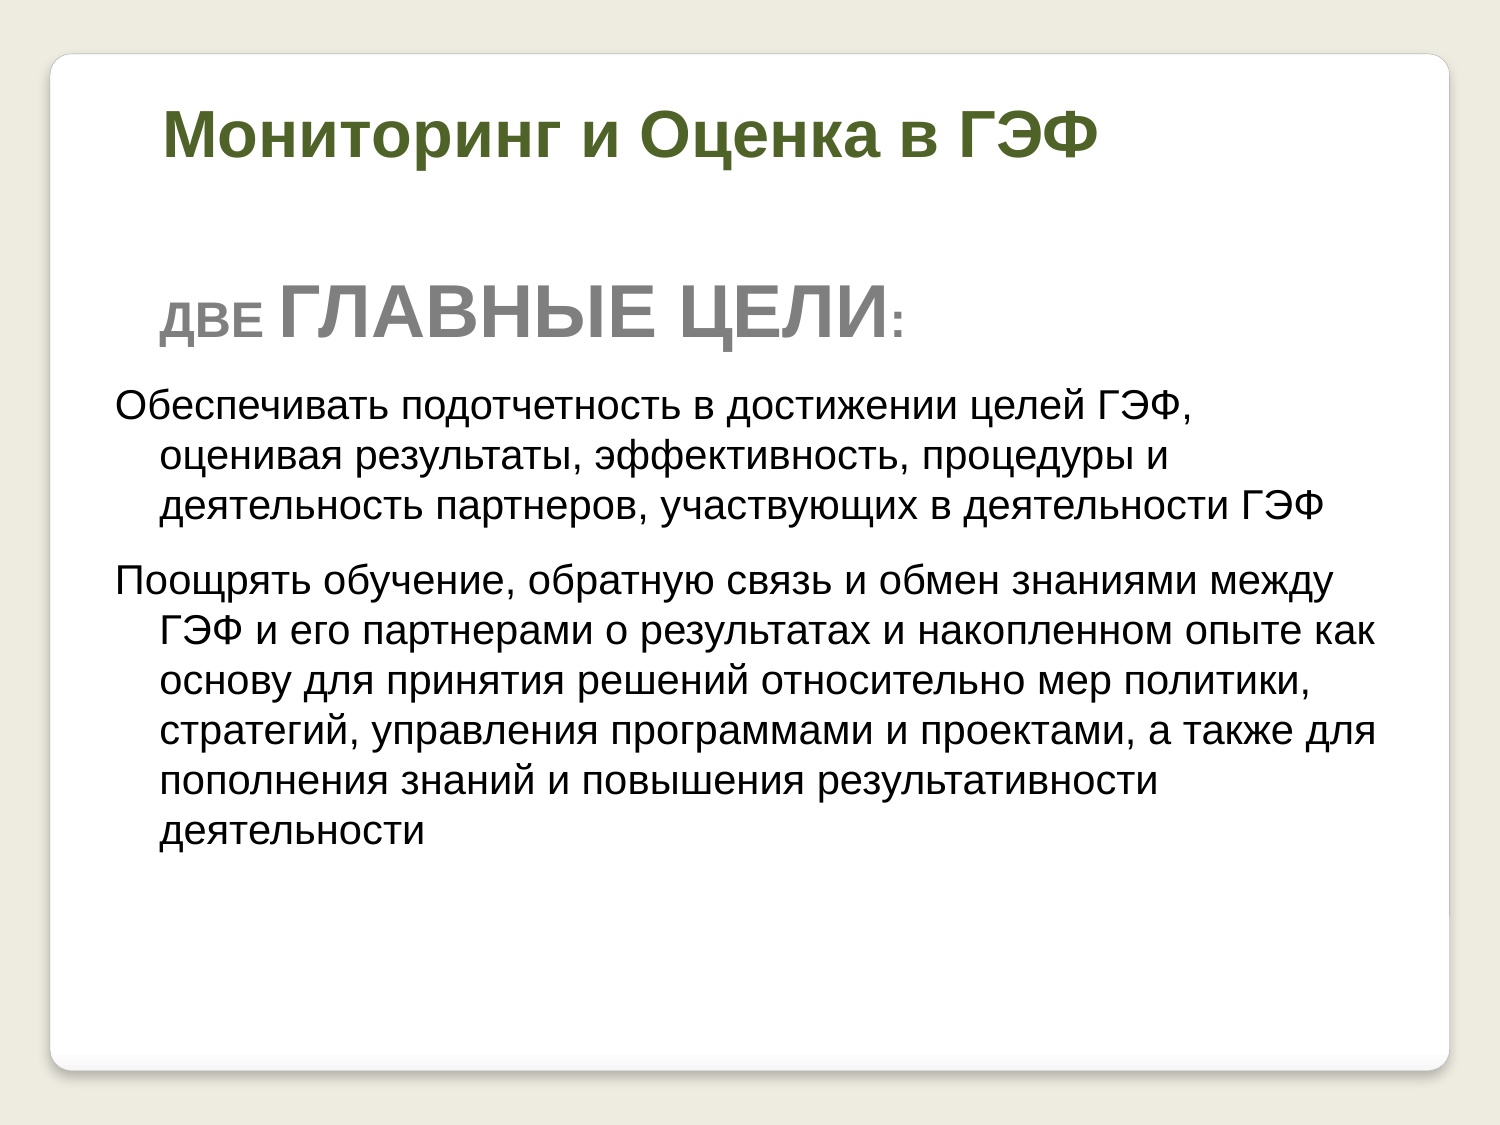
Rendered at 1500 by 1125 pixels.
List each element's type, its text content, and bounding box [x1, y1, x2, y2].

title Мониторинг и Оценка в ГЭФ [147, 90, 1443, 185]
list ДВЕ ГЛАВНЫЕ ЦЕЛИ: Обеспечивать подотчетность в достижении целей ГЭФ, оценивая результаты, эффективность, процедуры и деятельность партнеров, участвующих в деятельности ГЭФ Поощрять обучение, обратную связь и обмен знаниями между ГЭФ и его партнерами о результатах и накопленном опыте как основу для принятия решений относительно мер политики, стратегий, управления программами и проектами, а также для пополнения знаний и повышения результативности деятельности [100, 255, 1400, 1047]
